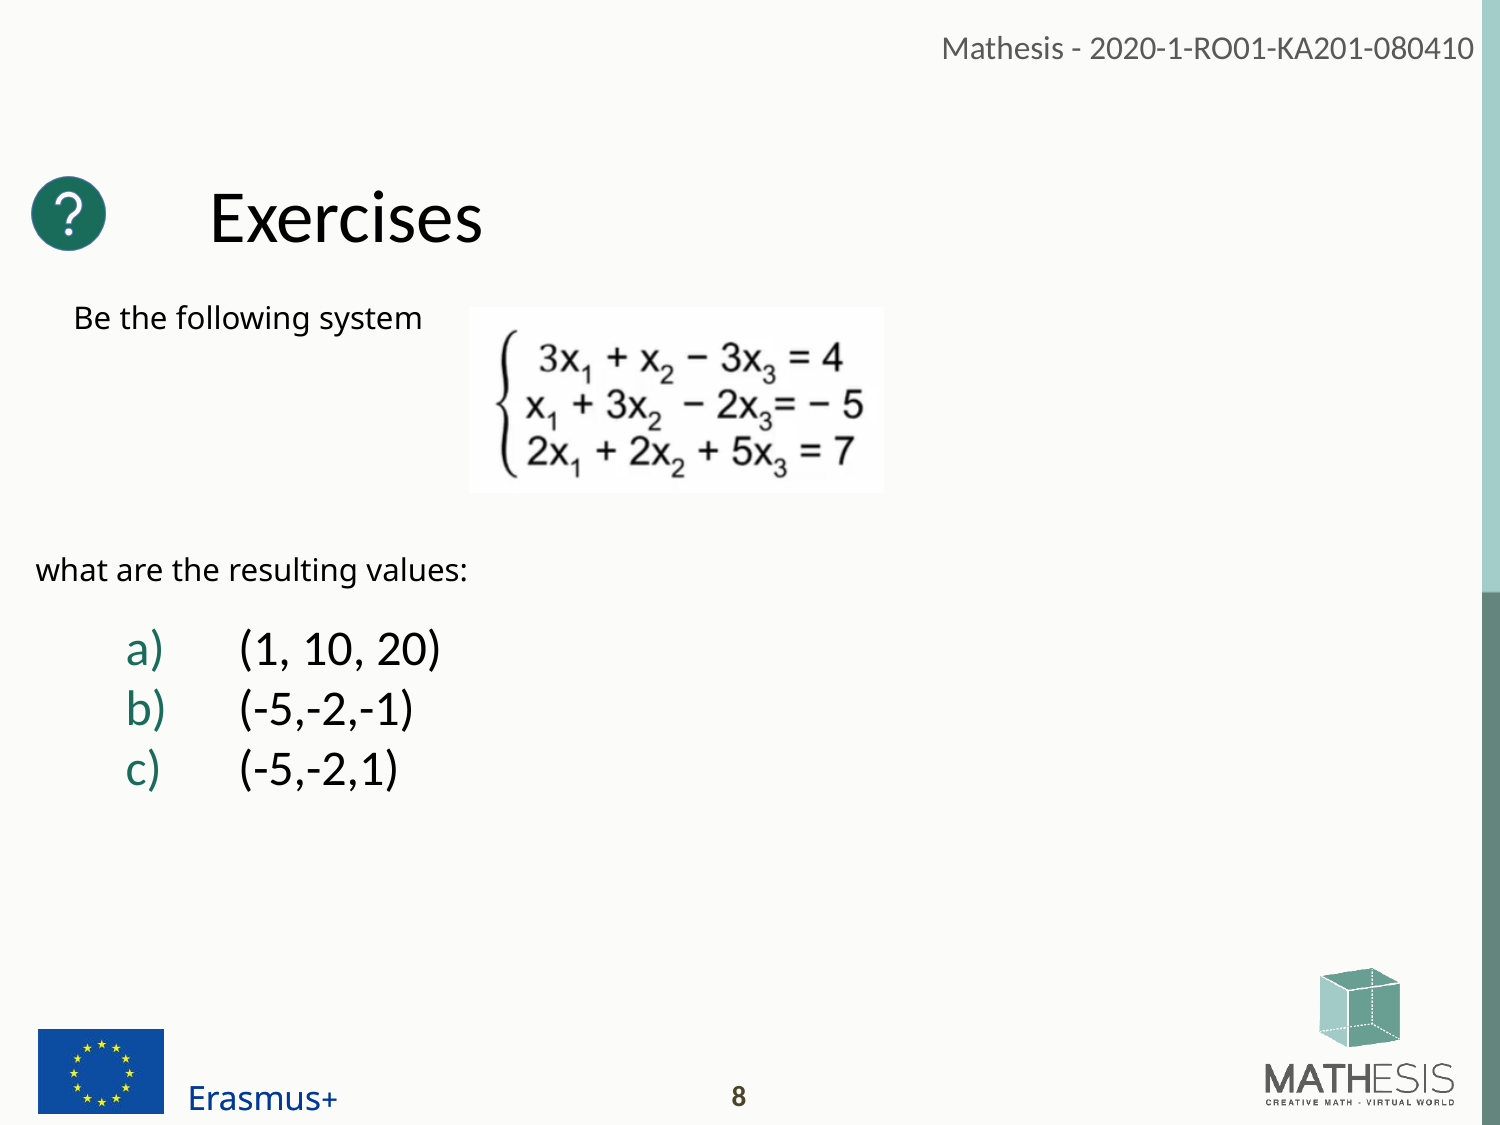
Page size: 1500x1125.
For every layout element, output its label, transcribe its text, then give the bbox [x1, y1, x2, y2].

text_box what are the resulting values: [24, 544, 481, 593]
text_box (1, 10, 20) (-5,-2,-1) (-5,-2,1) [114, 609, 1418, 801]
picture [21, 166, 115, 260]
picture [38, 1029, 164, 1114]
text_box Be the following system [62, 292, 442, 342]
picture [468, 306, 884, 493]
text_box Exercises [194, 160, 1187, 266]
text_box [442, 295, 1500, 341]
